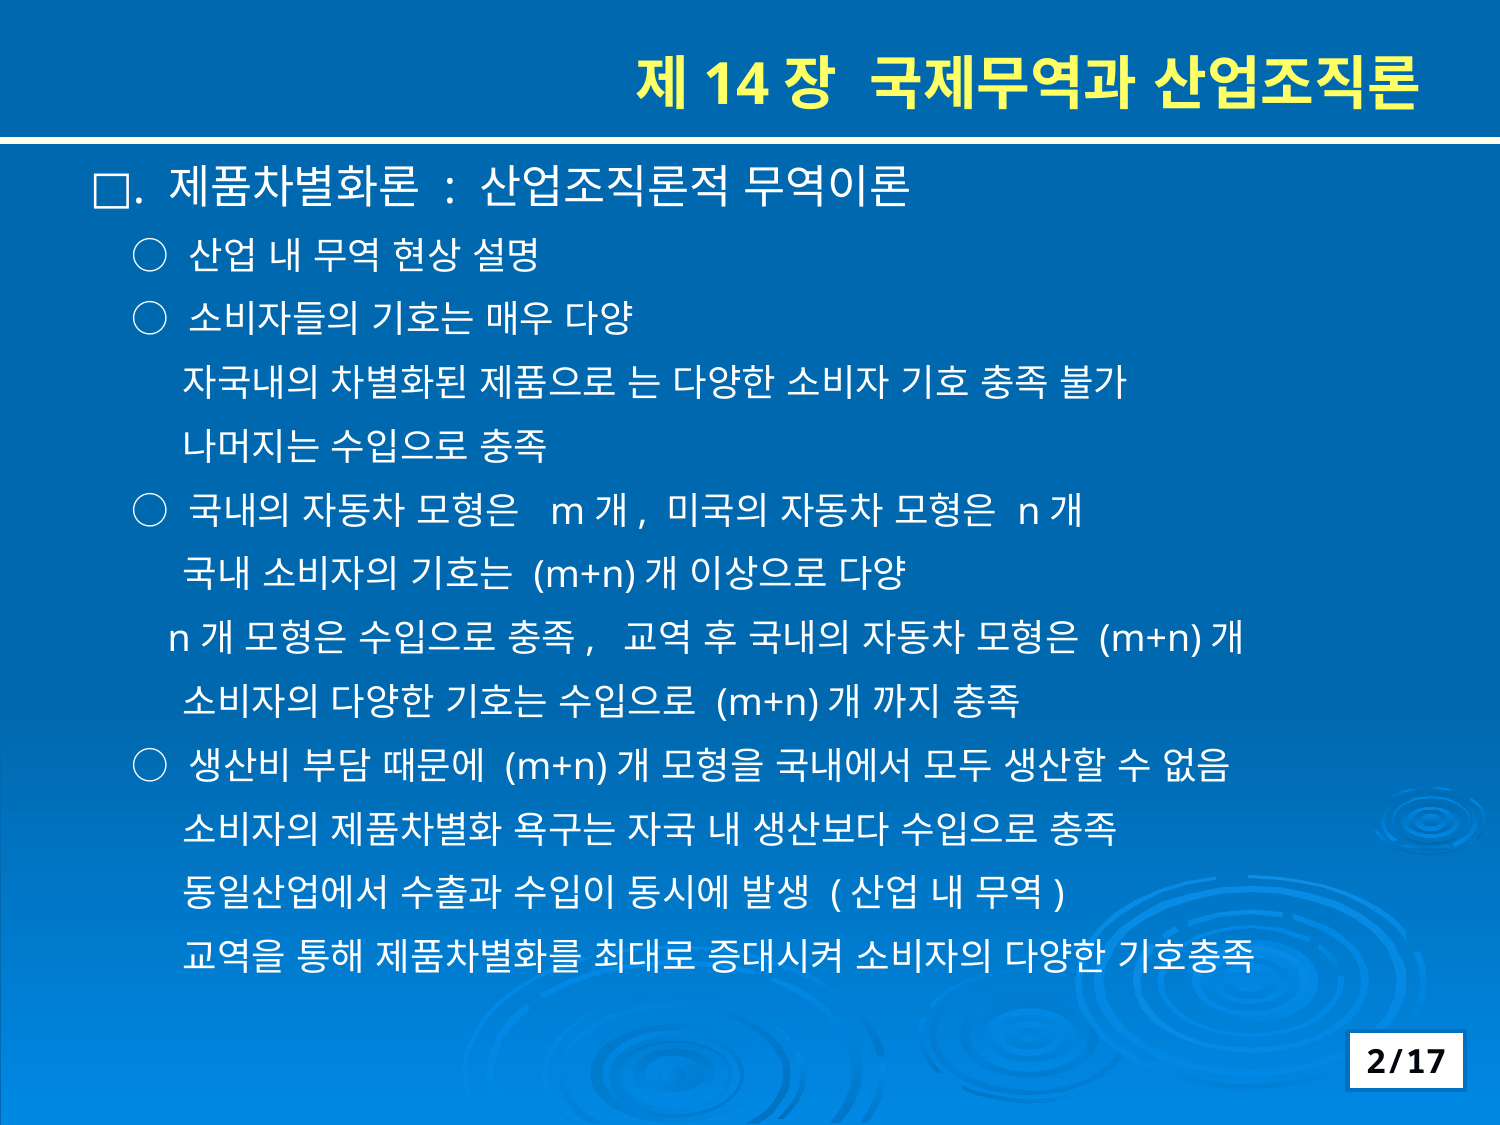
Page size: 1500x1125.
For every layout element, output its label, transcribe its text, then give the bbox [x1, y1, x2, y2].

text_box [0, 137, 1500, 144]
text_box 2/17 [1345, 1029, 1467, 1092]
text_box □. 제품차별화론 : 산업조직론적 무역이론 ○ 산업 내 무역 현상 설명 ○ 소비자들의 기호는 매우 다양 자국내의 차별화된 제품으로 는 다양한 소비자 기호 충족 불가 나머지는 수입으로 충족 ○ 국내의 자동차 모형은 m개, 미국의 자동차 모형은 n개 국내 소비자의 기호는 (m+n)개 이상으로 다양 n개 모형은 수입으로 충족, 교역 후 국내의 자동차 모형은 (m+n)개 소비자의 다양한 기호는 수입으로 (m+n)개 까지 충족 ○ 생산비 부담 때문에 (m+n)개 모형을 국내에서 모두 생산할 수 없음 소비자의 제품차별화 욕구는 자국 내 생산보다 수입으로 충족 동일산업에서 수출과 수입이 동시에 발생 (산업 내 무역) 교역을 통해 제품차별화를 최대로 증대시켜 소비자의 다양한 기호충족 [74, 150, 1413, 1090]
text_box 제14장 국제무역과 산업조직론 [621, 38, 1477, 124]
